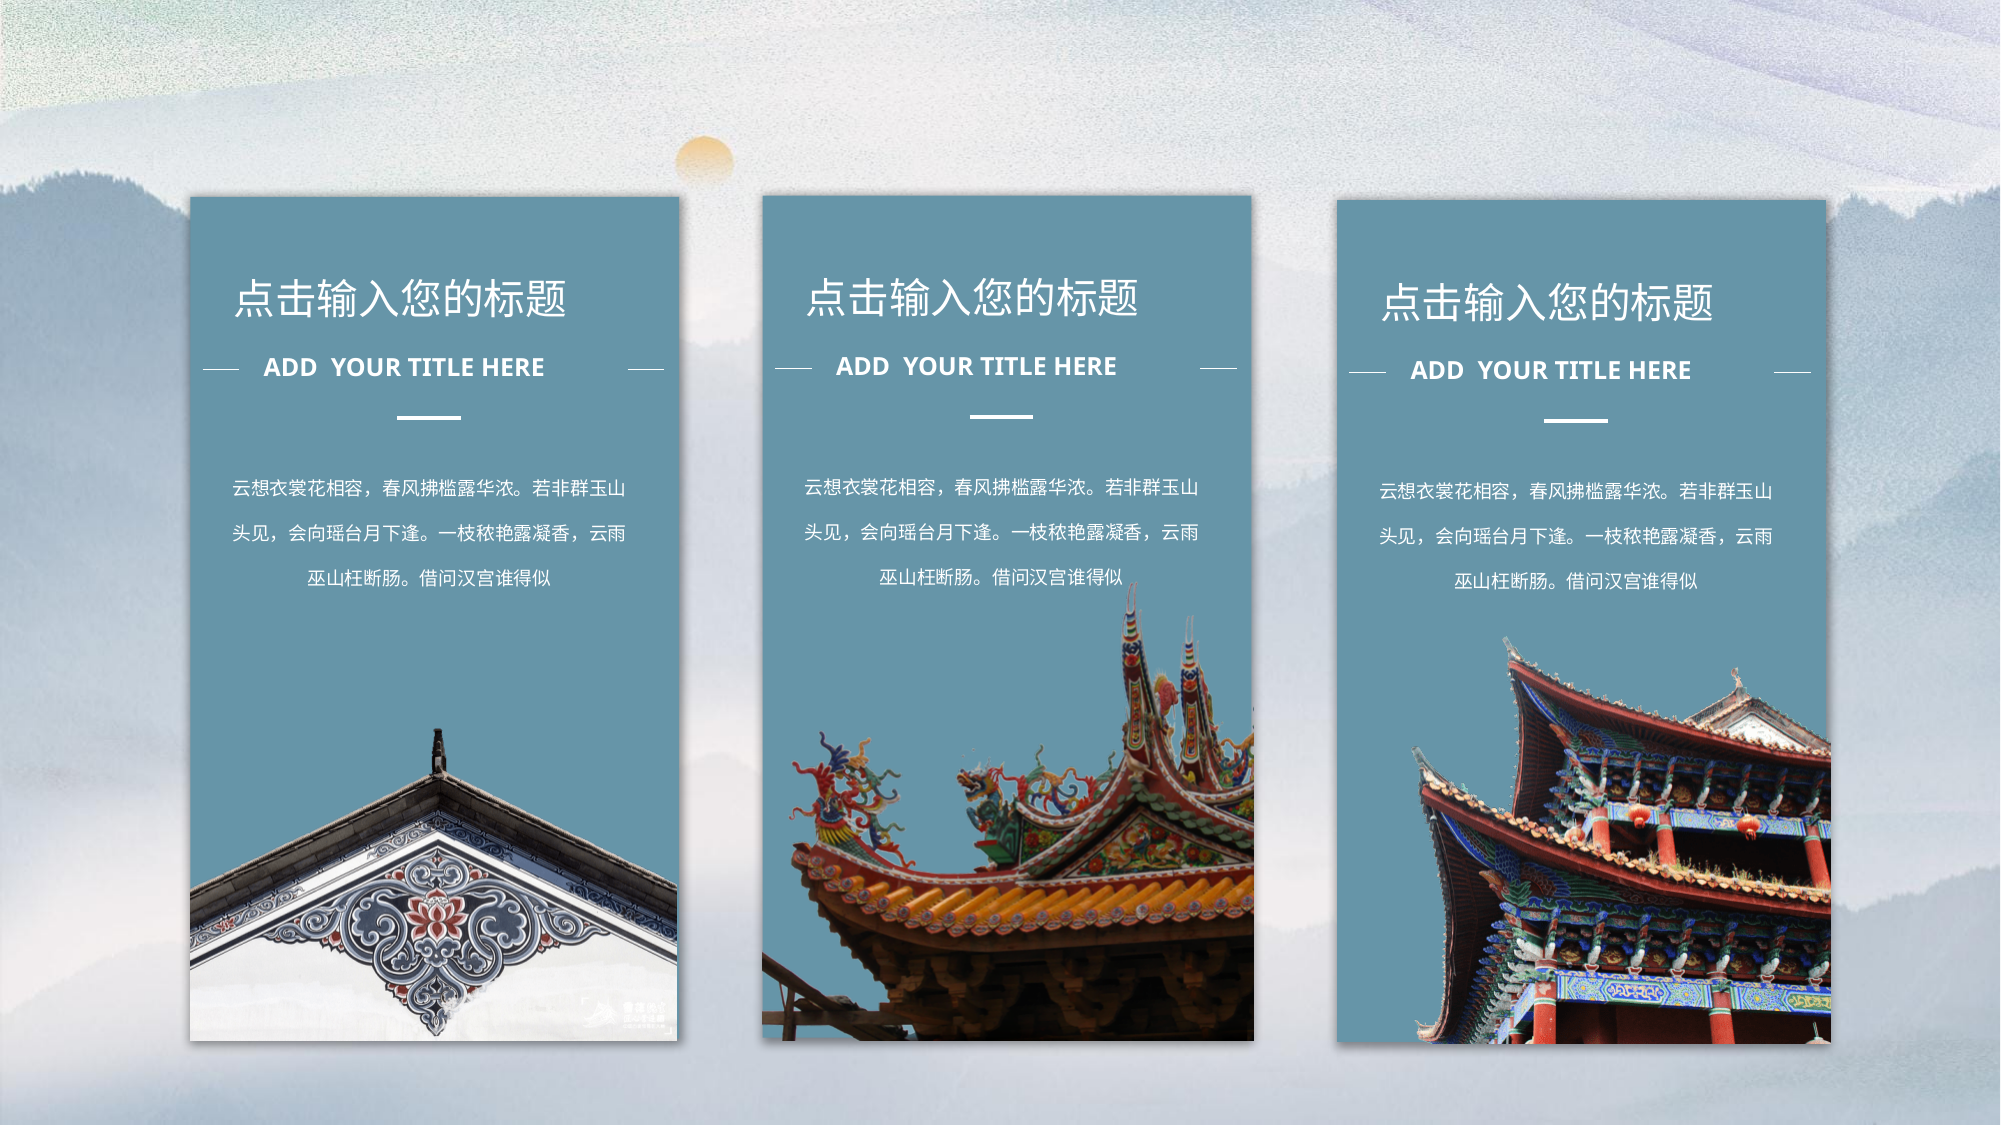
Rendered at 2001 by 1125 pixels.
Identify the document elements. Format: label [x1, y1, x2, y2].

text_box [774, 264, 1237, 549]
picture [0, 0, 2001, 1125]
text_box [762, 195, 1252, 549]
text_box [1336, 199, 1827, 546]
text_box [189, 196, 680, 1040]
text_box [1349, 269, 1812, 546]
text_box [202, 265, 665, 599]
